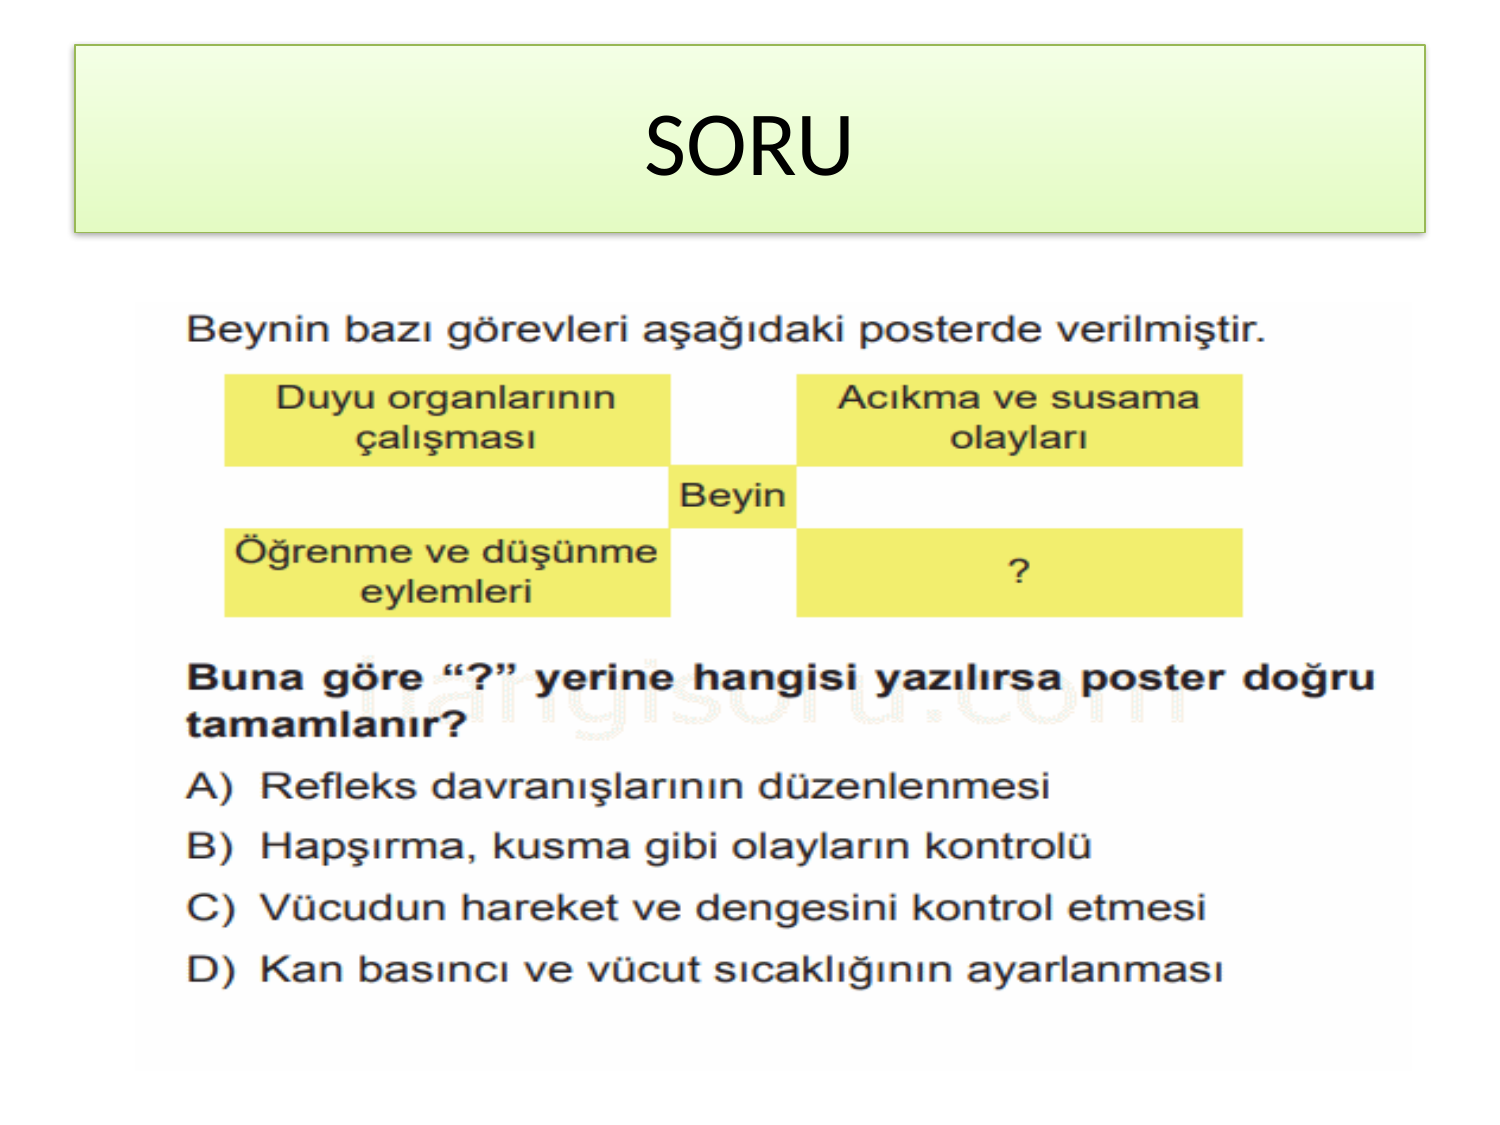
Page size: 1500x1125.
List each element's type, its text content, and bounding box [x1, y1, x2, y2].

title SORU [74, 44, 1426, 233]
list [135, 302, 1412, 1071]
